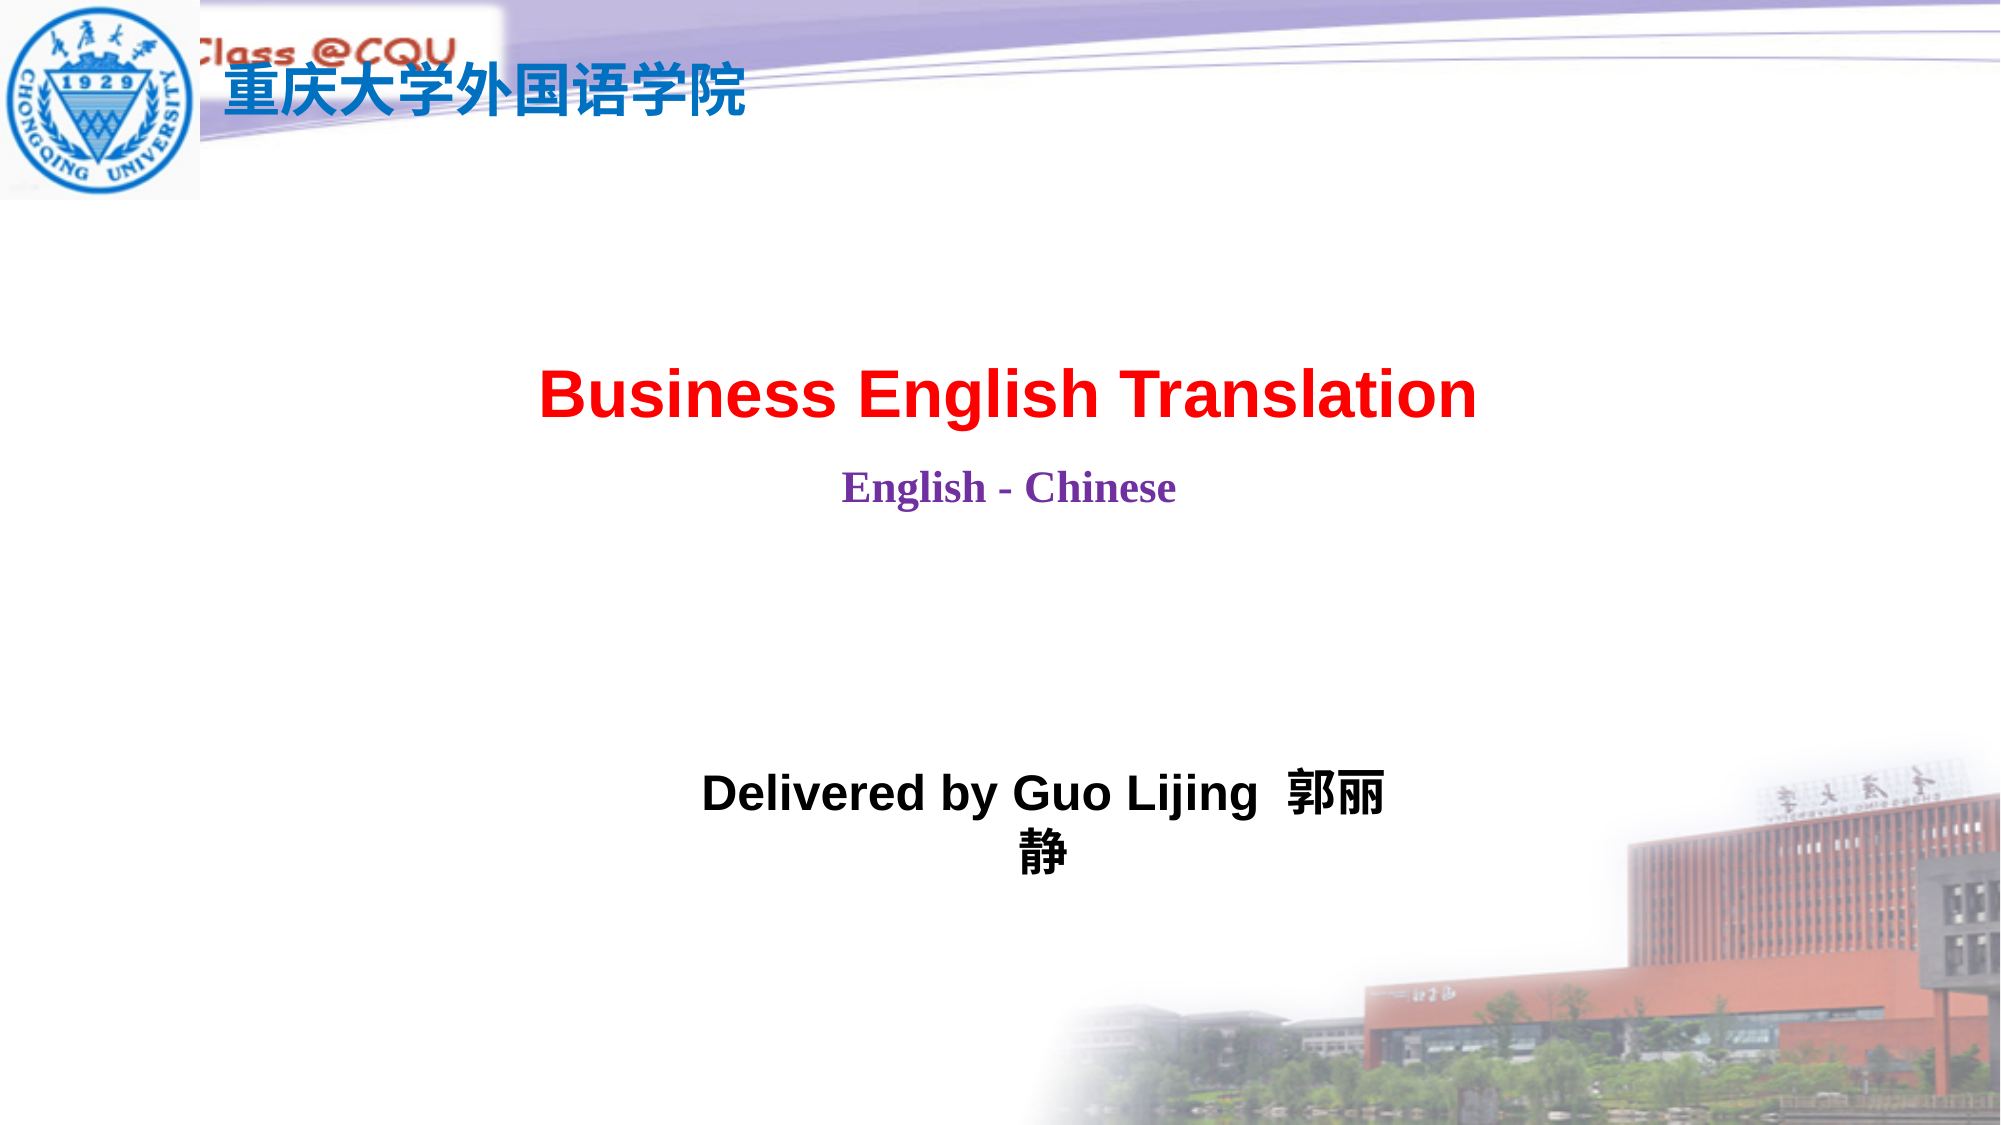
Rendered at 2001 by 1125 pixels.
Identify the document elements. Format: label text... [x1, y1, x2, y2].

text_box 重庆大学外国语学院 [207, 45, 830, 131]
title Business English Translation English - Chinese [209, 189, 1809, 520]
picture [0, 0, 2001, 1125]
text_box Delivered by Guo Lijing 郭丽静 [663, 752, 1424, 888]
